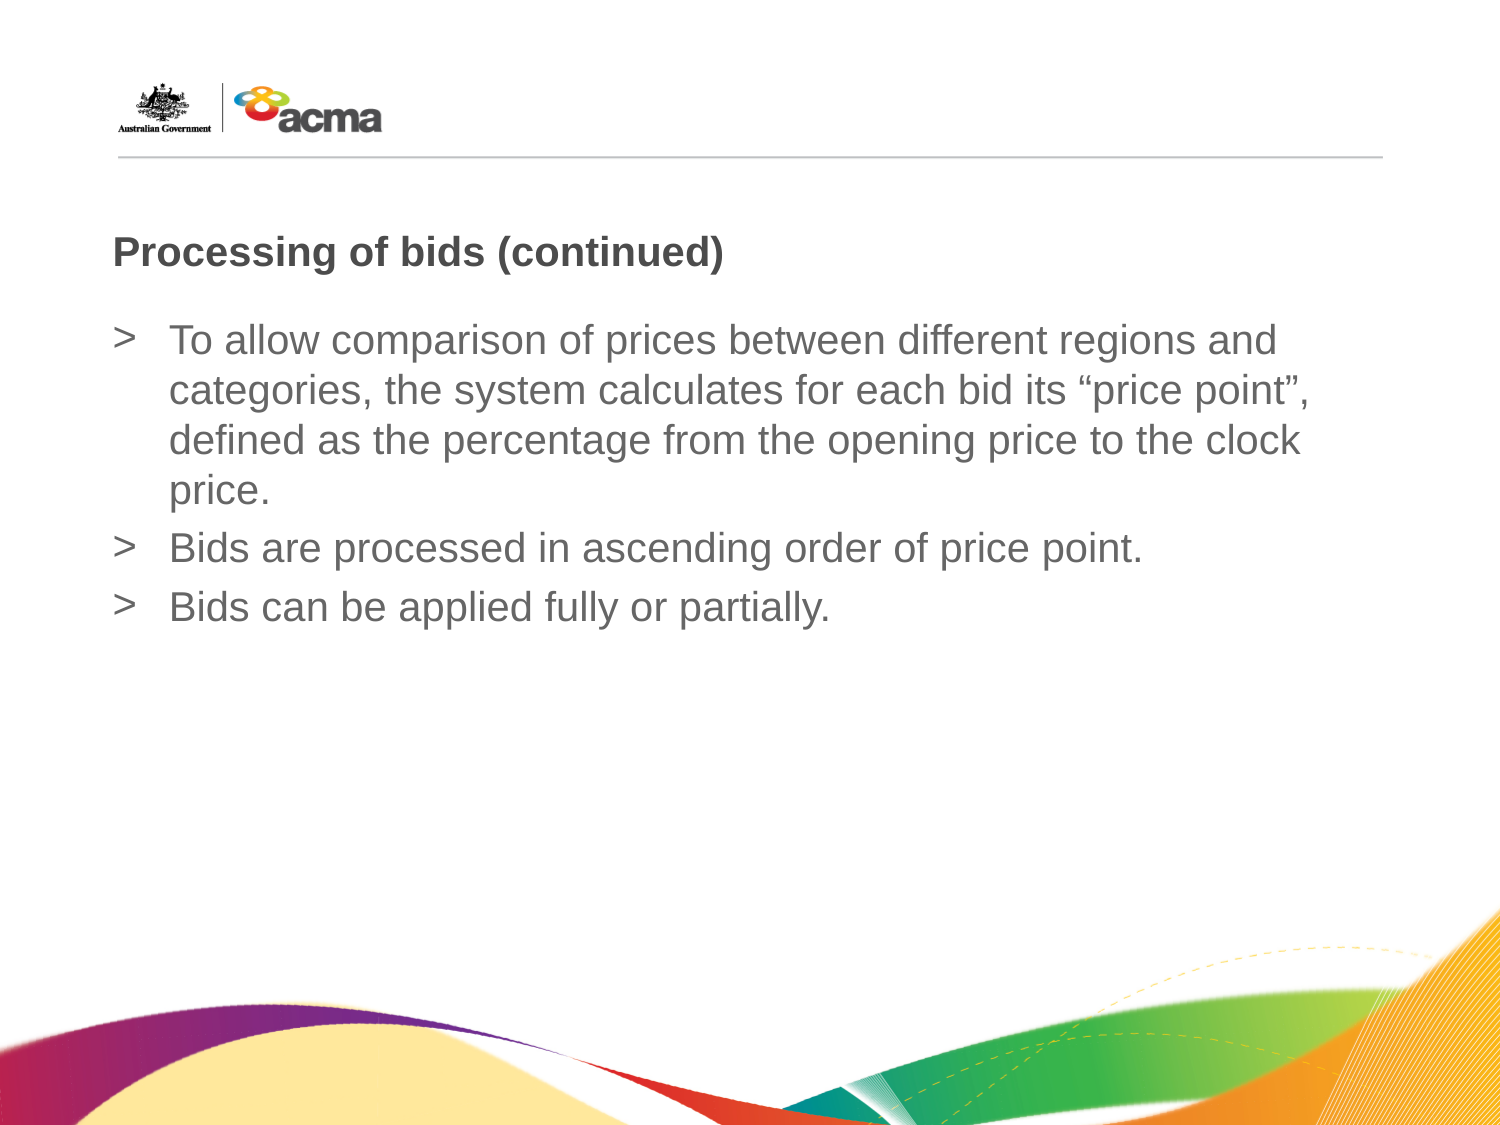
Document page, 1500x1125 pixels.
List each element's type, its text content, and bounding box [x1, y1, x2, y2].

title Processing of bids (continued) [112, 224, 1388, 300]
list To allow comparison of prices between different regions and categories, the system calculates for each bid its “price point”, defined as the percentage from the opening price to the clock price. Bids are processed in ascending order of price point. Bids can be applied fully or partially. [112, 312, 1388, 913]
picture [0, 0, 1500, 1125]
